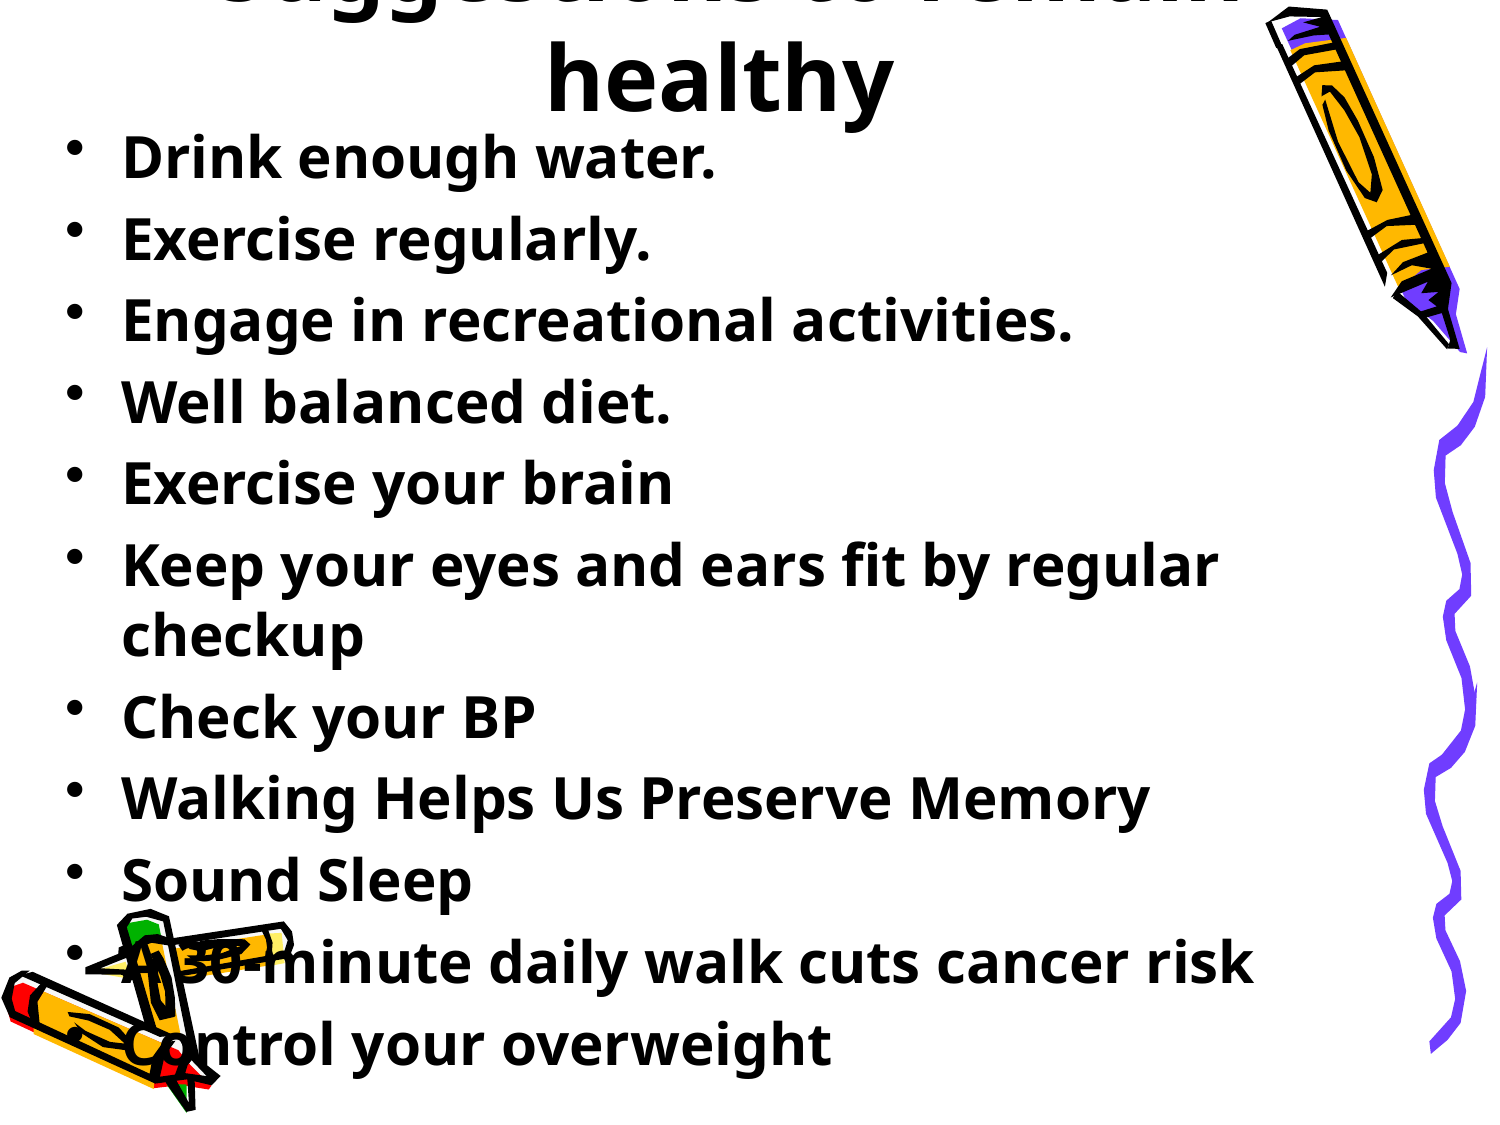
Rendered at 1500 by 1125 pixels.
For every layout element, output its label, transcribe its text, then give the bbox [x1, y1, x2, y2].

title Suggestions to remain healthy [37, 24, 1426, 138]
list Drink enough water. Exercise regularly. Engage in recreational activities. Well balanced diet. Exercise your brain Keep your eyes and ears fit by regular checkup Check your BP Walking Helps Us Preserve Memory Sound Sleep A 30-minute daily walk cuts cancer risk Control your overweight [49, 112, 1438, 1101]
